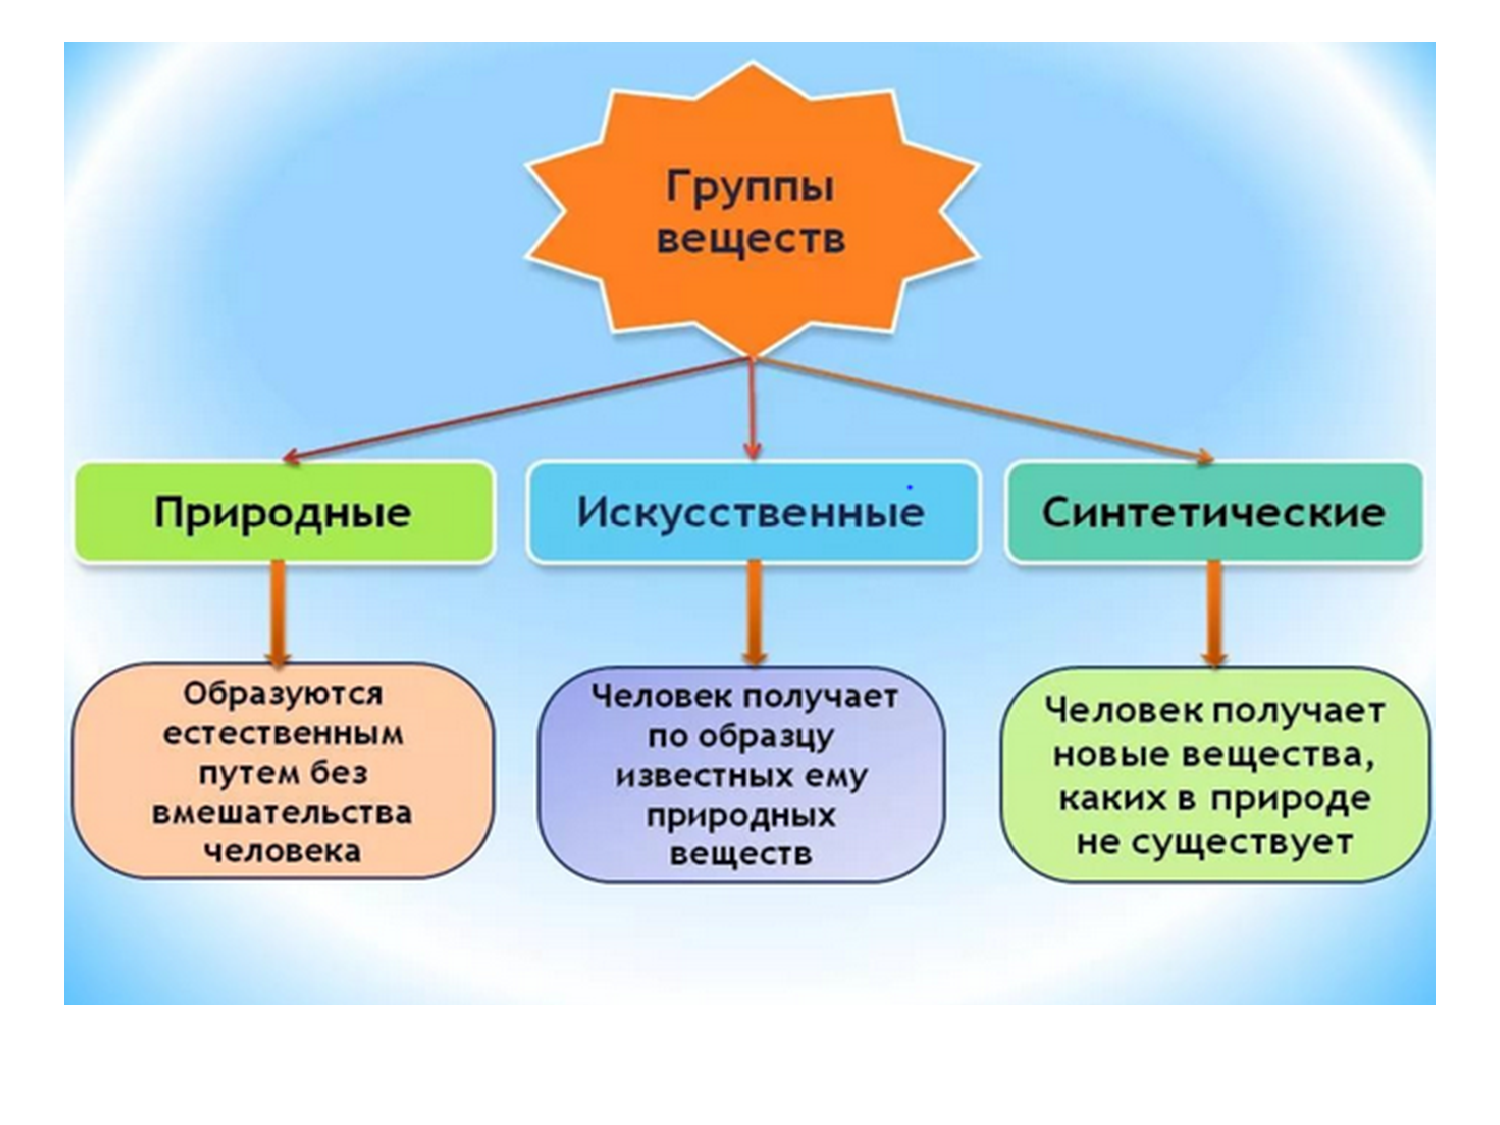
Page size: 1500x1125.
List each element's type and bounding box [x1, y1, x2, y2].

list [64, 42, 1436, 1006]
